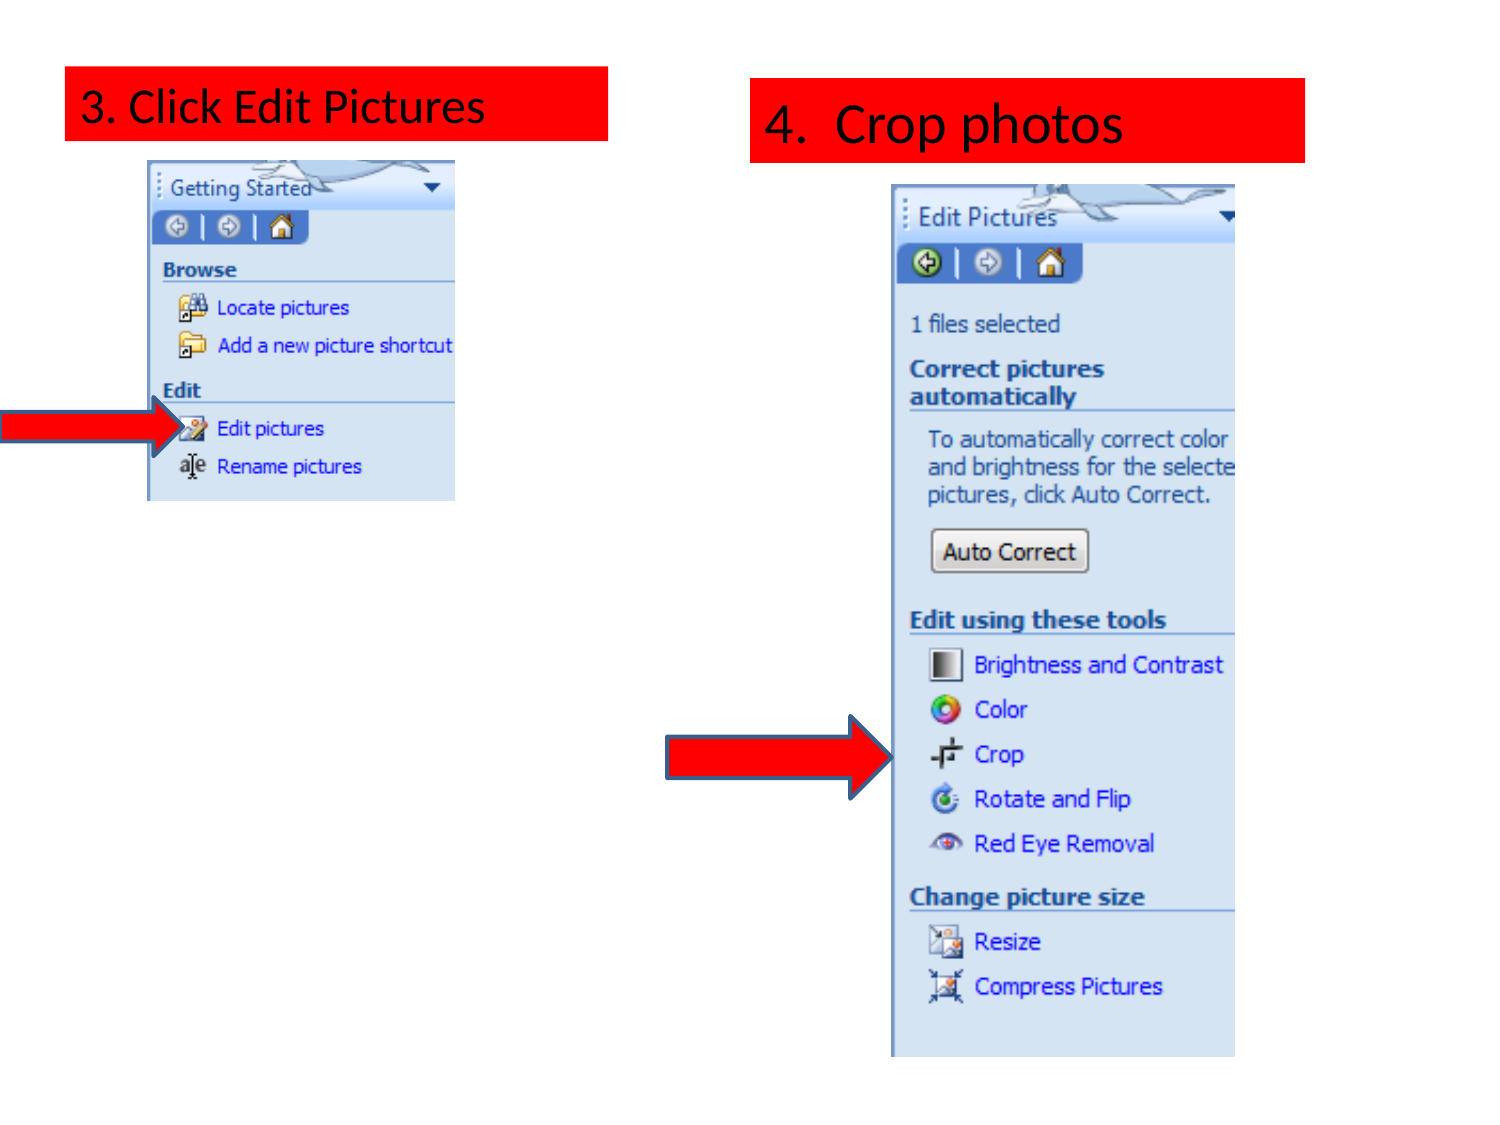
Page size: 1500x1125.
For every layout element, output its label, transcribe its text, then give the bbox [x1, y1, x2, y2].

text_box 3. Click Edit Pictures [64, 66, 609, 142]
text_box 4. Crop photos [750, 78, 1306, 163]
picture [147, 160, 455, 501]
text_box [665, 714, 886, 801]
text_box [0, 409, 142, 444]
picture [891, 184, 1235, 1057]
